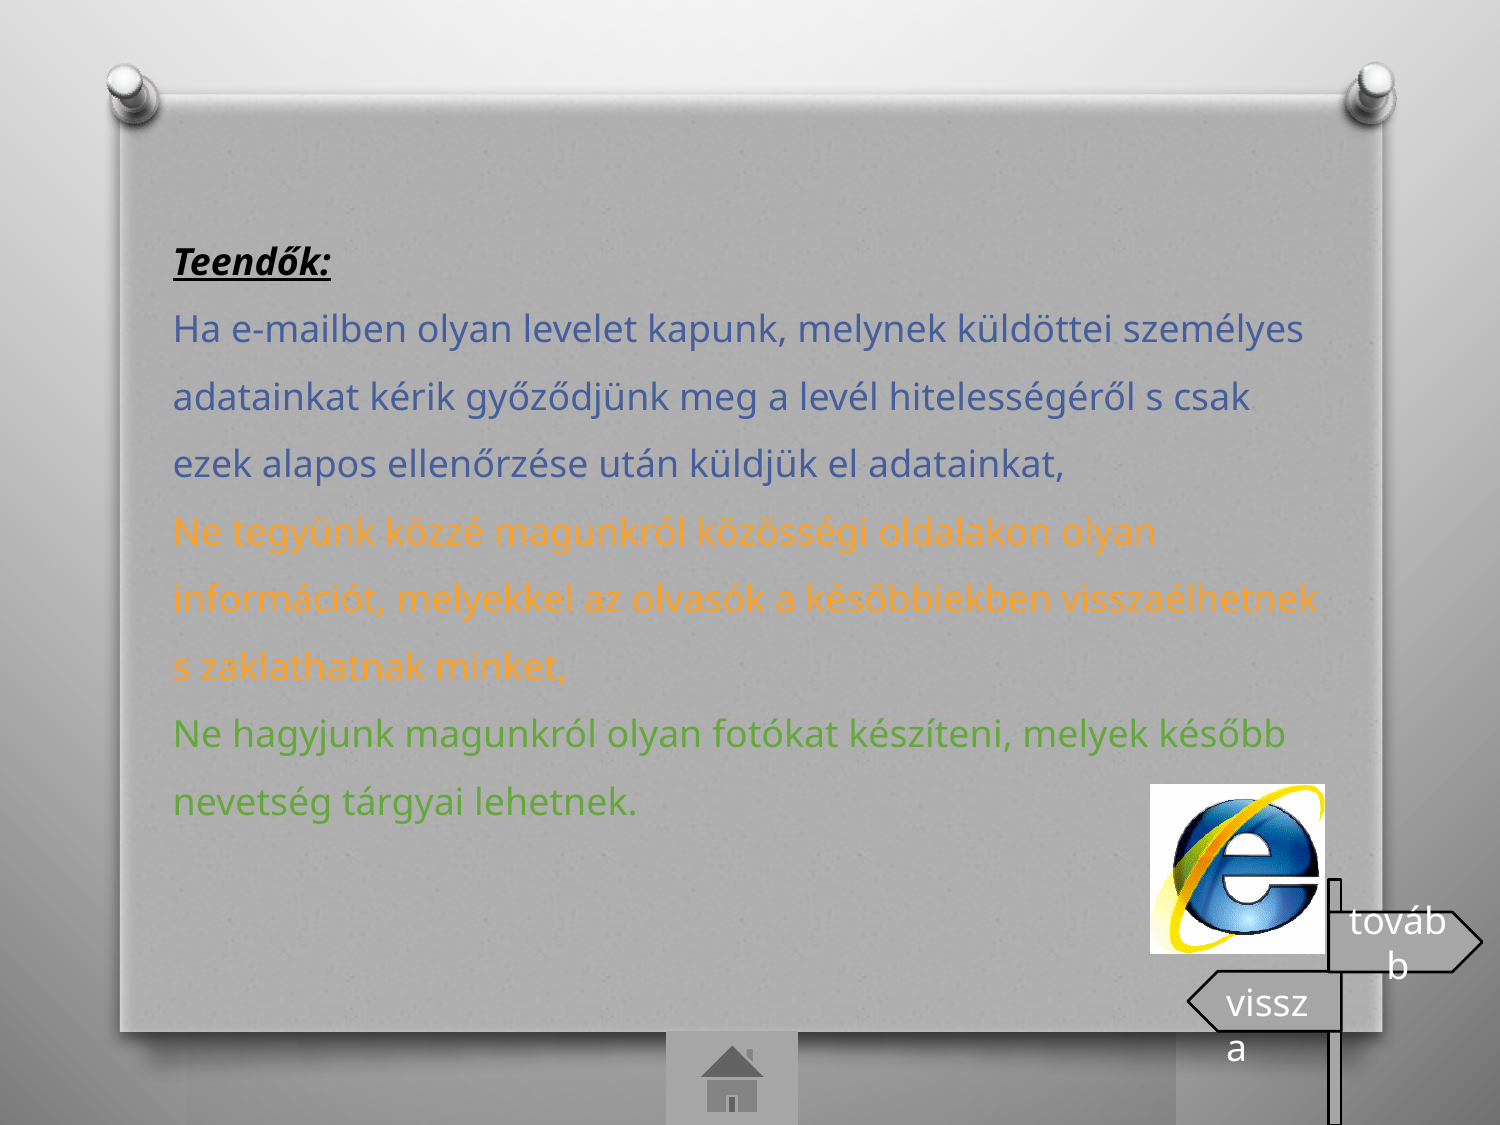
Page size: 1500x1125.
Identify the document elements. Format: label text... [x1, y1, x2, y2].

text_box Teendők: Ha e-mailben olyan levelet kapunk, melynek küldöttei személyes adatainkat kérik győződjünk meg a levél hitelességéről s csak ezek alapos ellenőrzése után küldjük el adatainkat, Ne tegyünk közzé magunkról közösségi oldalakon olyan információt, melyekkel az olvasók a későbbiekben visszaélhetnek s zaklathatnak minket, Ne hagyjunk magunkról olyan fotókat készíteni, melyek később nevetség tárgyai lehetnek. [157, 208, 1351, 831]
text_box vissza [1211, 971, 1340, 1076]
picture [1317, 35, 1439, 156]
picture [75, 29, 198, 153]
text_box [1327, 1033, 1342, 1125]
picture [1150, 765, 1326, 972]
text_box [1328, 878, 1342, 910]
text_box [666, 1031, 798, 1125]
text_box tovább [1327, 910, 1484, 974]
text_box [1186, 977, 1211, 1027]
